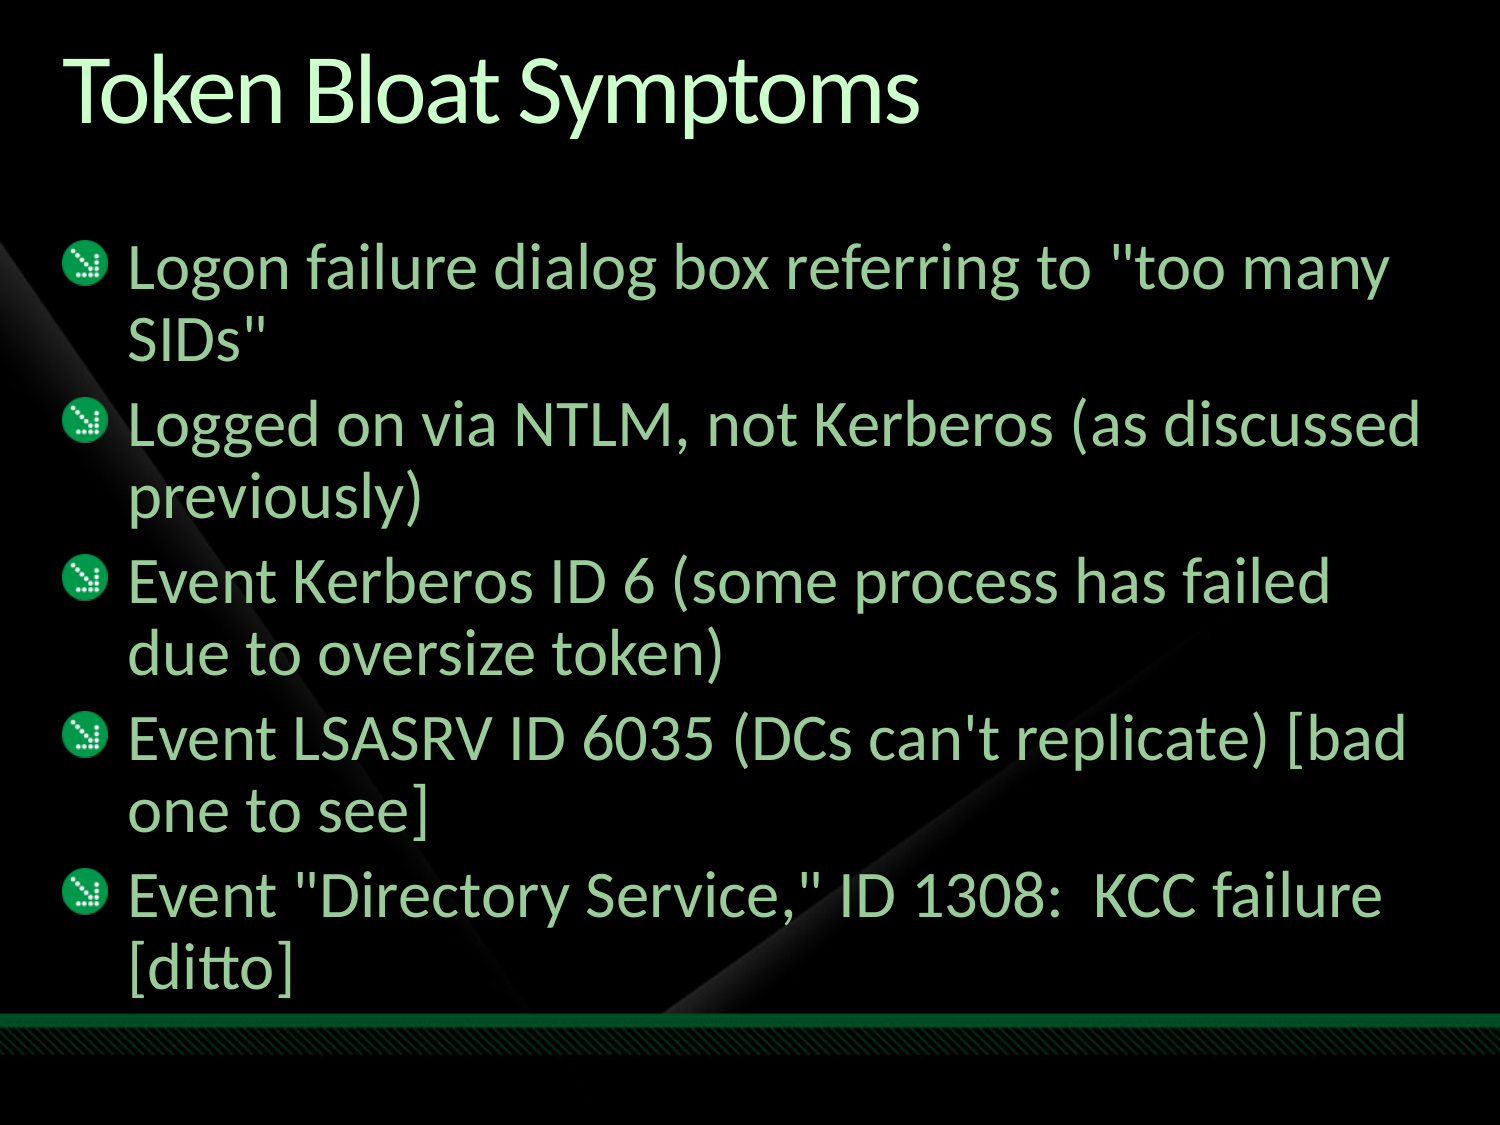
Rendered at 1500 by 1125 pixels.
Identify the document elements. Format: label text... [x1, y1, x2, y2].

title Token Bloat Symptoms [62, 37, 1438, 147]
picture [0, 0, 1500, 1125]
list Logon failure dialog box referring to "too many SIDs" Logged on via NTLM, not Kerberos (as discussed previously) Event Kerberos ID 6 (some process has failed due to oversize token) Event LSASRV ID 6035 (DCs can't replicate) [bad one to see] Event "Directory Service," ID 1308: KCC failure [ditto] [62, 231, 1438, 595]
